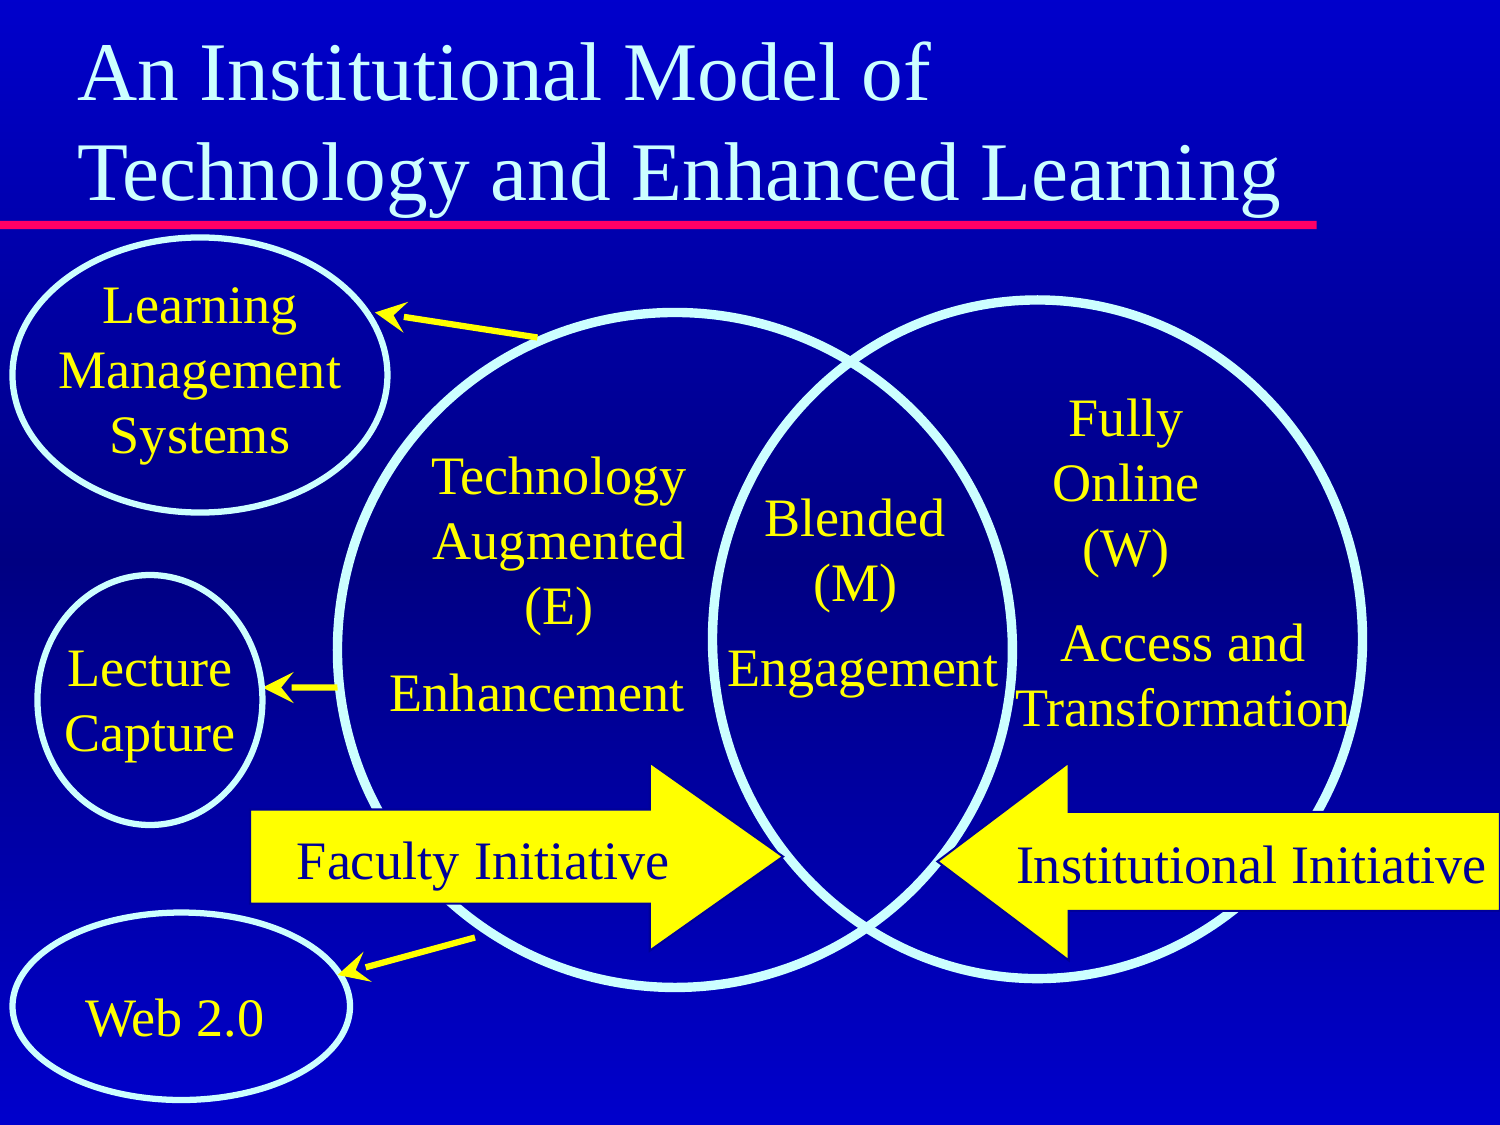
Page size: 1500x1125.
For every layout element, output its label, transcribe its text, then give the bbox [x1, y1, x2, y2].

text_box Learning Management Systems [24, 262, 375, 473]
title An Institutional Model of Technology and Enhanced Learning [62, 43, 1338, 226]
text_box [851, 299, 1361, 599]
text_box [93, 237, 307, 262]
text_box [275, 677, 284, 698]
text_box [337, 312, 1009, 988]
text_box [68, 473, 332, 513]
text_box Lecture Capture [24, 624, 275, 770]
text_box Engagement [712, 624, 1014, 765]
text_box Blended (M) [749, 474, 961, 620]
text_box Access and Transformation [1000, 599, 1367, 745]
text_box [56, 770, 244, 826]
text_box Enhancement [374, 649, 700, 730]
text_box [943, 745, 1347, 856]
text_box Technology Augmented (E) [416, 433, 702, 643]
text_box Faculty Initiative [249, 762, 784, 951]
text_box Institutional Initiative [937, 762, 1500, 961]
text_box [60, 575, 240, 624]
text_box [375, 325, 388, 425]
text_box Web 2.0 [50, 974, 300, 1055]
text_box [12, 327, 24, 423]
text_box [867, 863, 1233, 979]
text_box [375, 305, 398, 326]
text_box Fully Online (W) [1037, 374, 1215, 585]
text_box [337, 959, 361, 980]
text_box [12, 912, 351, 1101]
